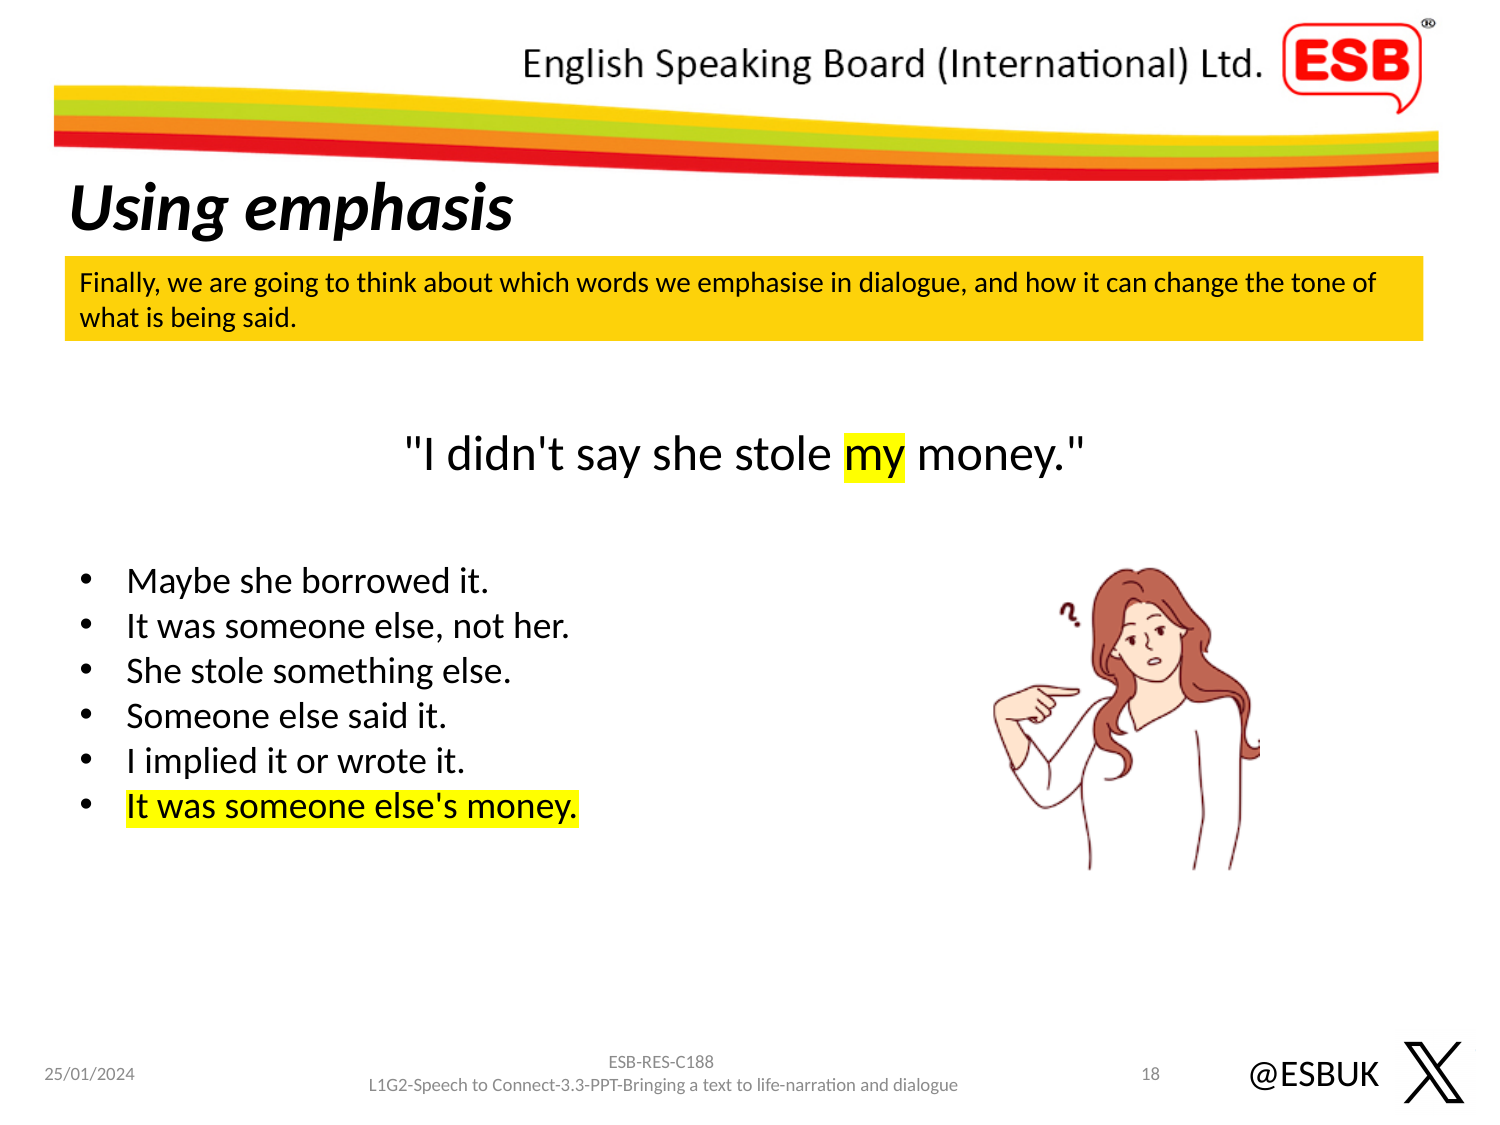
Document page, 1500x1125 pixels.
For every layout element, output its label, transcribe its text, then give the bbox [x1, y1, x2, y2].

title Using emphasis [53, 160, 1347, 257]
text_box Maybe she borrowed it. It was someone else, not her. She stole something else. Someone else said it. I implied it or wrote it. It was someone else's money. [64, 548, 1364, 878]
picture [1395, 1029, 1476, 1116]
footer ESB-RES-C188 L1G2-Speech to Connect-3.3-PPT-Bringing a text to life-narration and dialogue [348, 1042, 930, 1103]
text_box Finally, we are going to think about which words we emphasise in dialogue, and how it can change the tone of what is being said. [64, 256, 1424, 341]
slide_number 18 [930, 1042, 1176, 1103]
picture [0, 0, 1500, 189]
text_box "I didn't say she stole my money." [369, 413, 1119, 488]
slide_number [29, 1042, 348, 1103]
picture [978, 562, 1260, 908]
